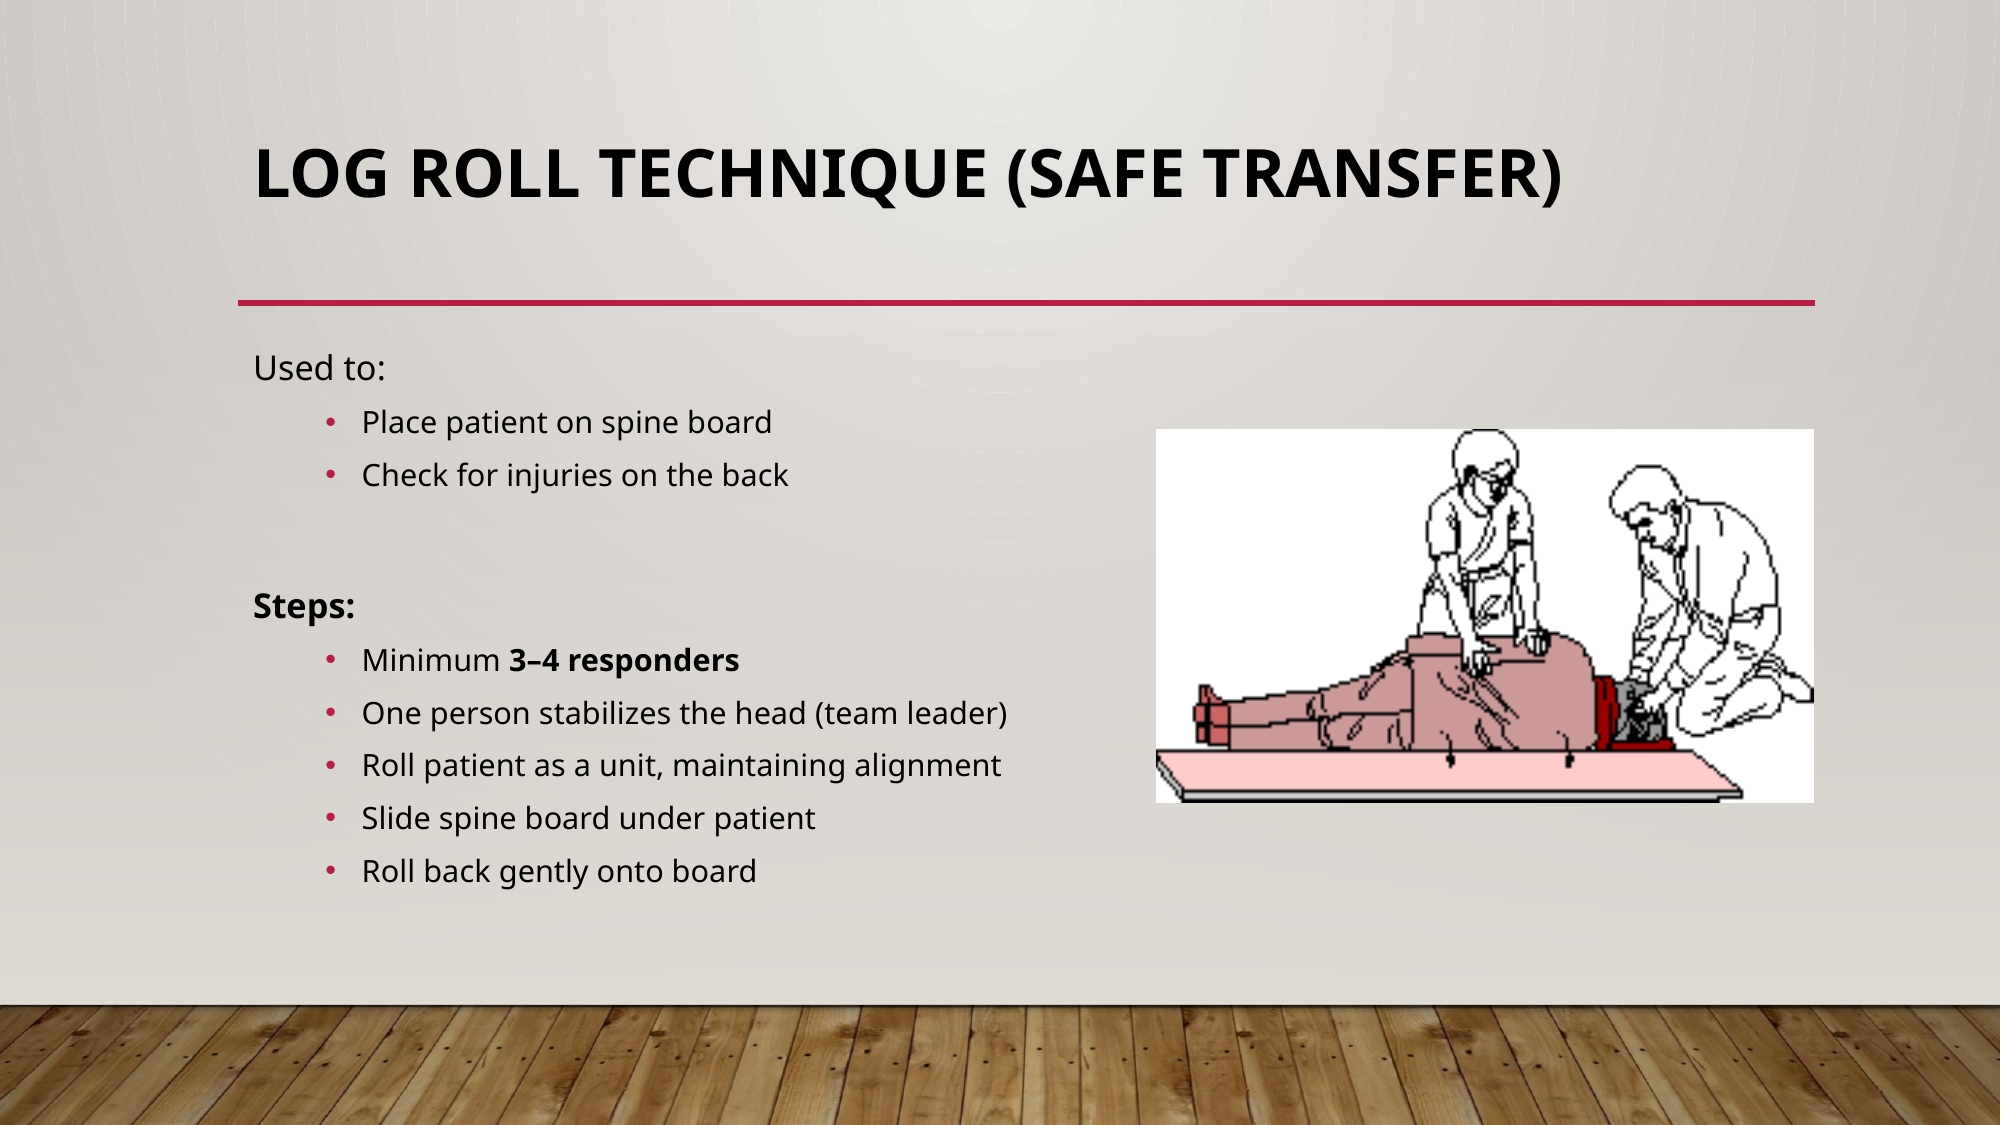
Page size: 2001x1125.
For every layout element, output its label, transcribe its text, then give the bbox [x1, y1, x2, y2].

picture [1156, 429, 1814, 804]
picture [0, 1005, 2000, 1125]
title Log Roll Technique (Safe Transfer) [238, 131, 1814, 305]
list Used to: Place patient on spine board Check for injuries on the back Steps: Minimum 3–4 responders One person stabilizes the head (team leader) Roll patient as a unit, maintaining alignment Slide spine board under patient Roll back gently onto board [238, 330, 1814, 897]
